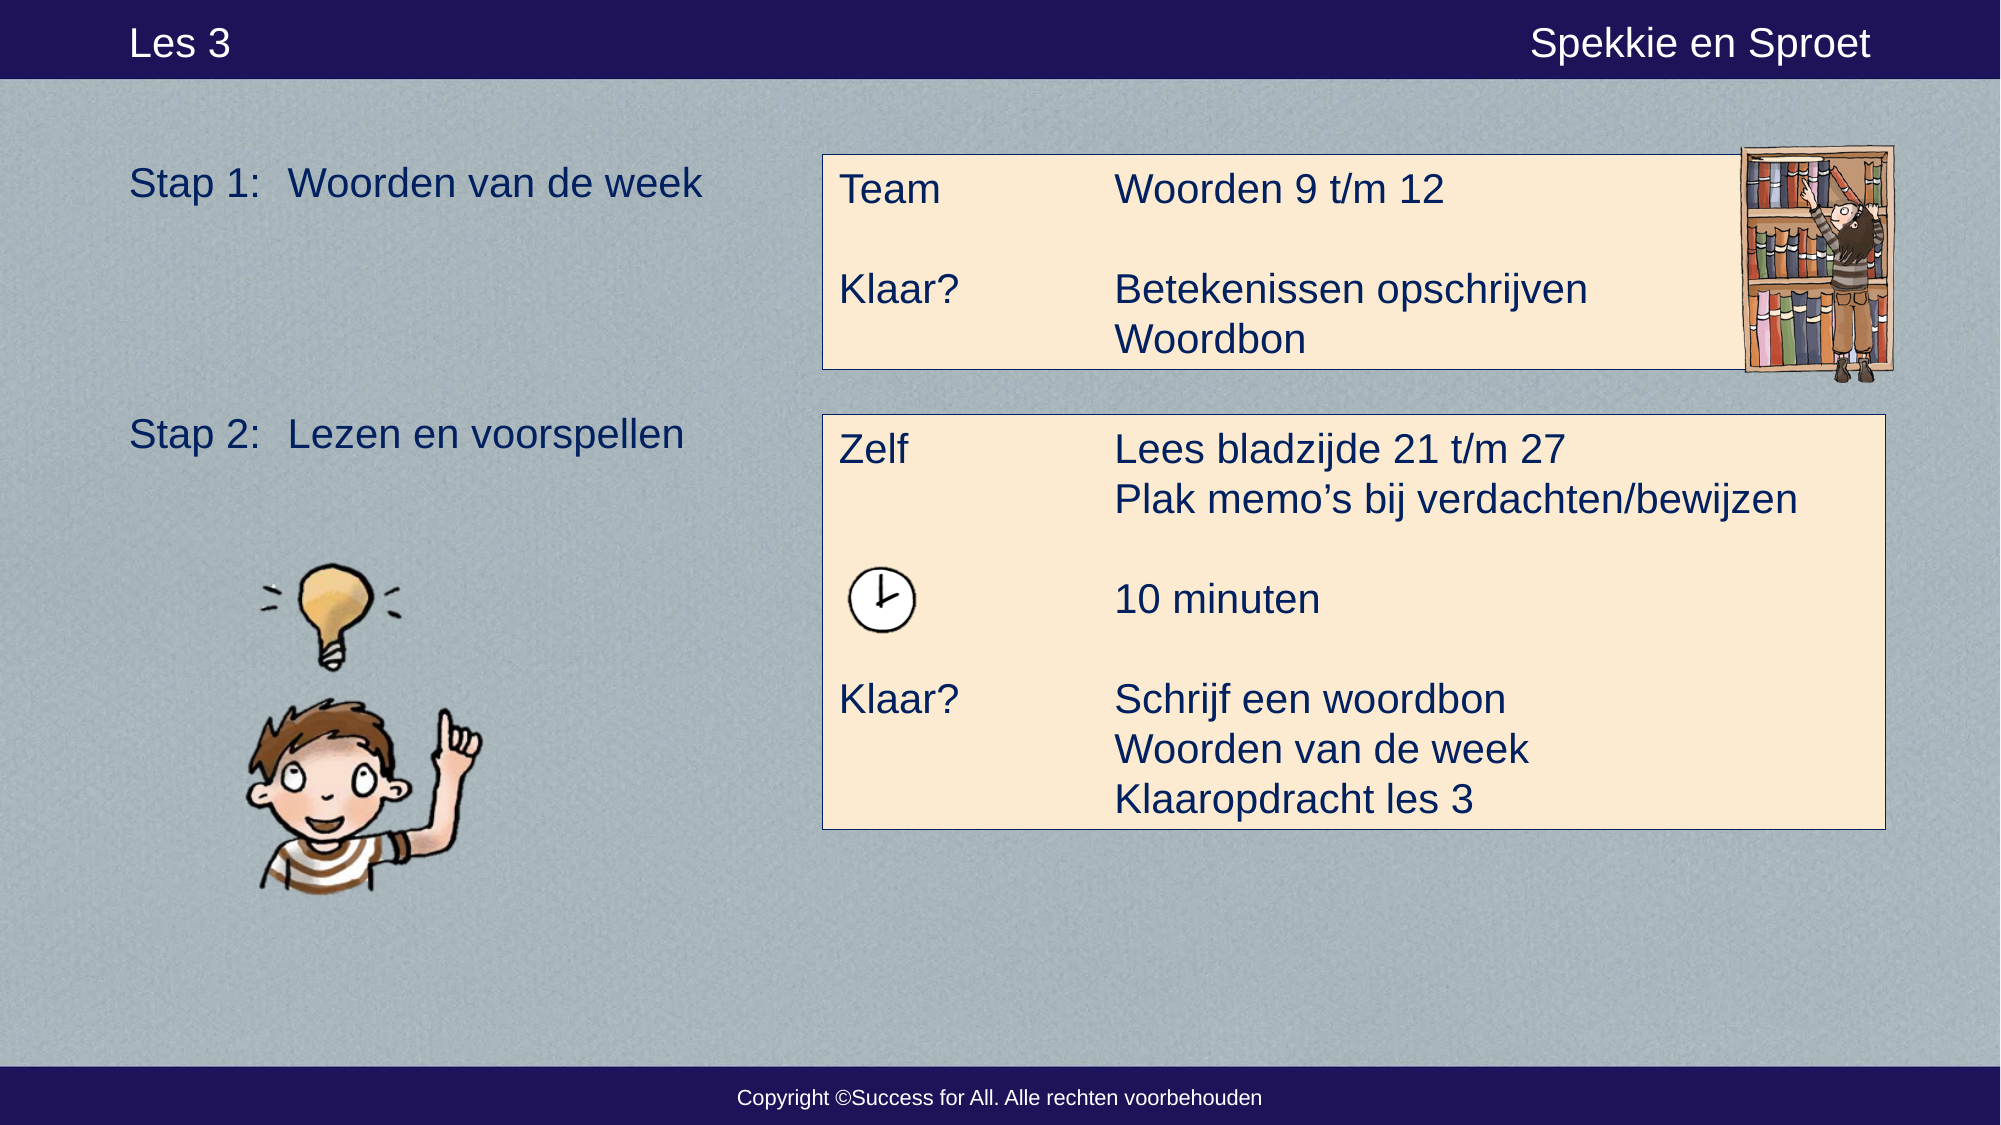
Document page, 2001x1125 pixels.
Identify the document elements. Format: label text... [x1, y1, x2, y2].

text_box Les 3 [114, 8, 354, 73]
text_box Stap 1: Woorden van de week Stap 2: Lezen en voorspellen [114, 148, 907, 514]
picture [0, 0, 2001, 1125]
text_box Spekkie en Sproet [999, 8, 1886, 73]
text_box Copyright ©Success for All. Alle rechten voorbehouden [0, 1076, 2000, 1125]
text_box Zelf Lees bladzijde 21 t/m 27 Plak memo’s bij verdachten/bewijzen 10 minuten Klaar? Schrijf een woordbon Woorden van de week Klaaropdracht les 3 [822, 414, 1886, 830]
text_box Team Woorden 9 t/m 12 Klaar? Betekenissen opschrijven Woordbon [822, 154, 1724, 370]
